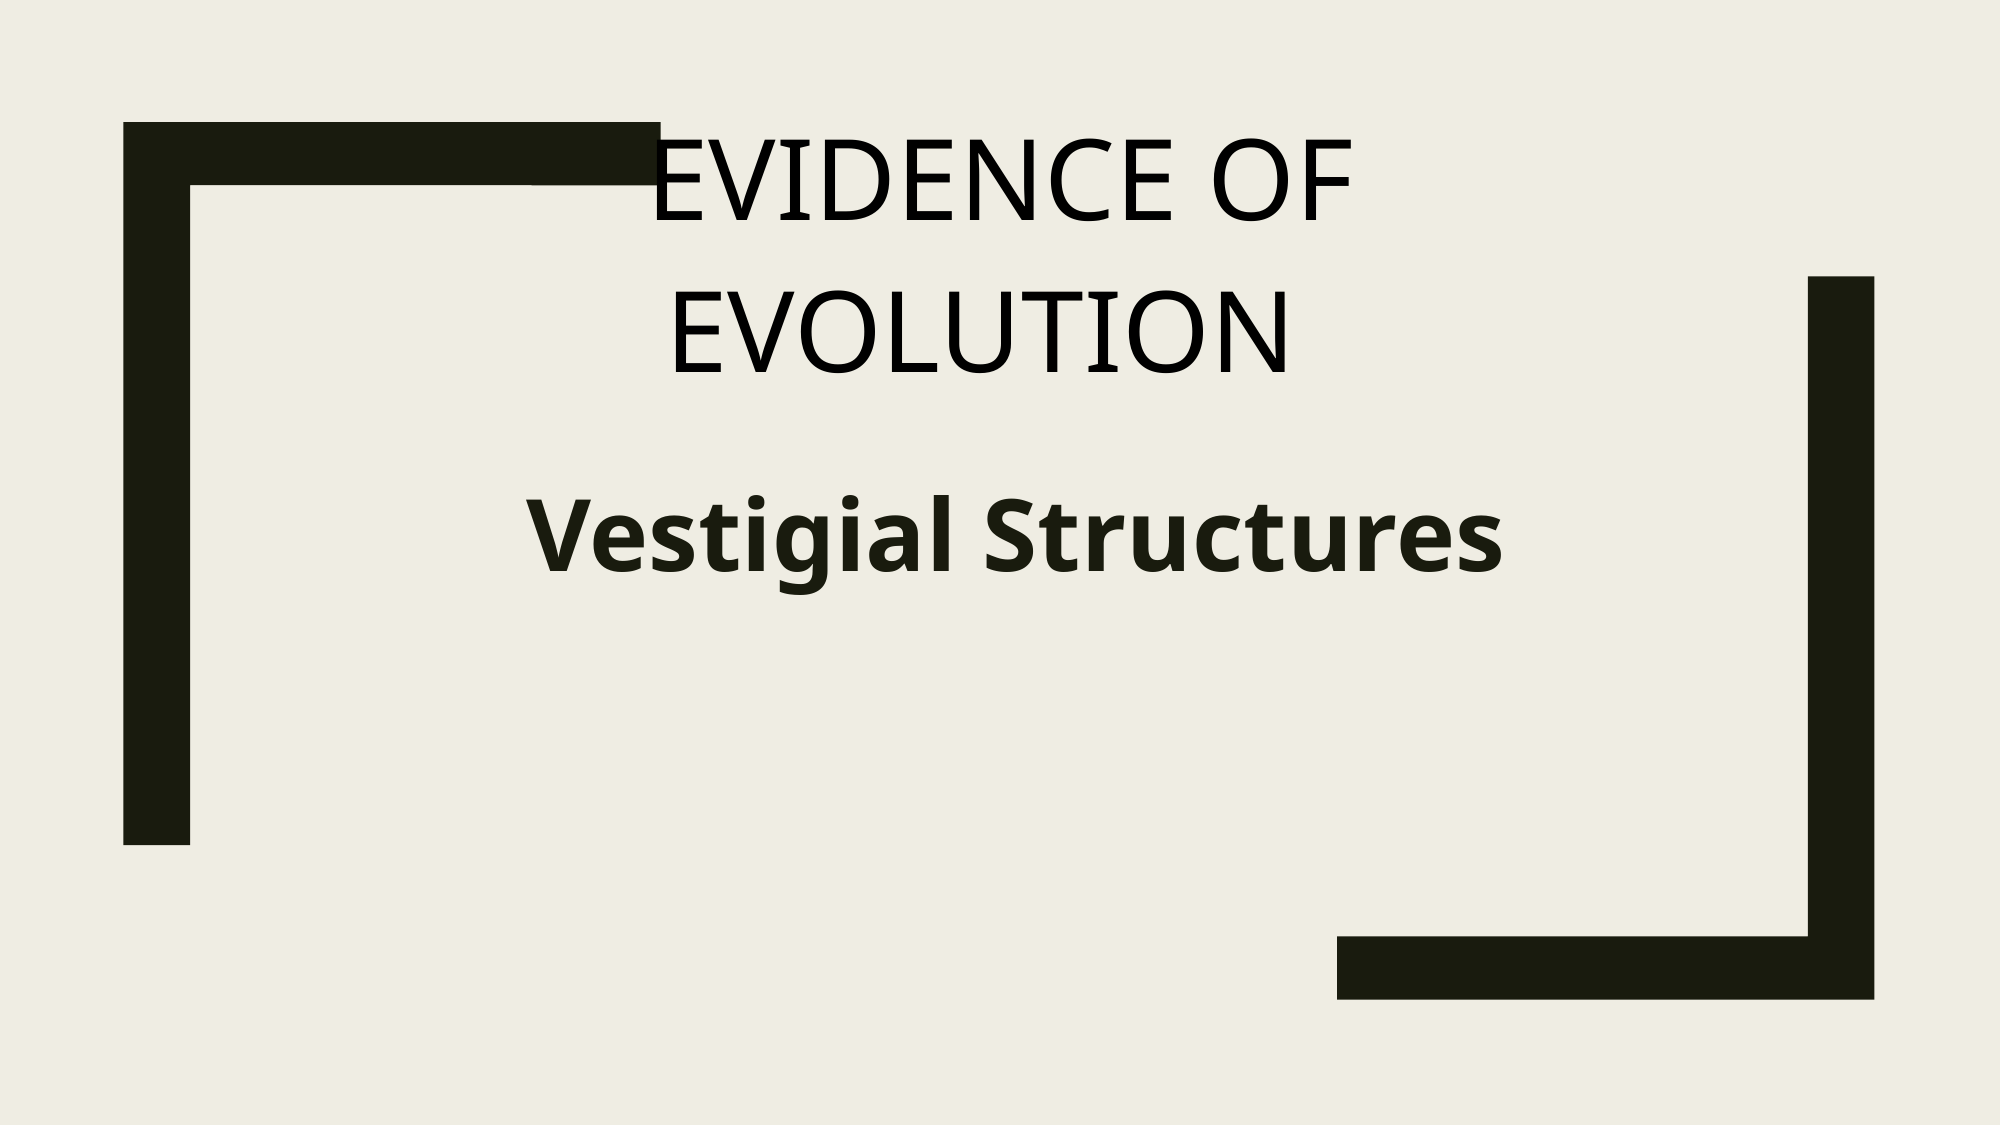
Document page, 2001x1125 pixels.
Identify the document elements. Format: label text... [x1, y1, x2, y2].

title Evidence of Evolution [362, 224, 1638, 413]
subtitle Vestigial Structures [251, 450, 1808, 875]
